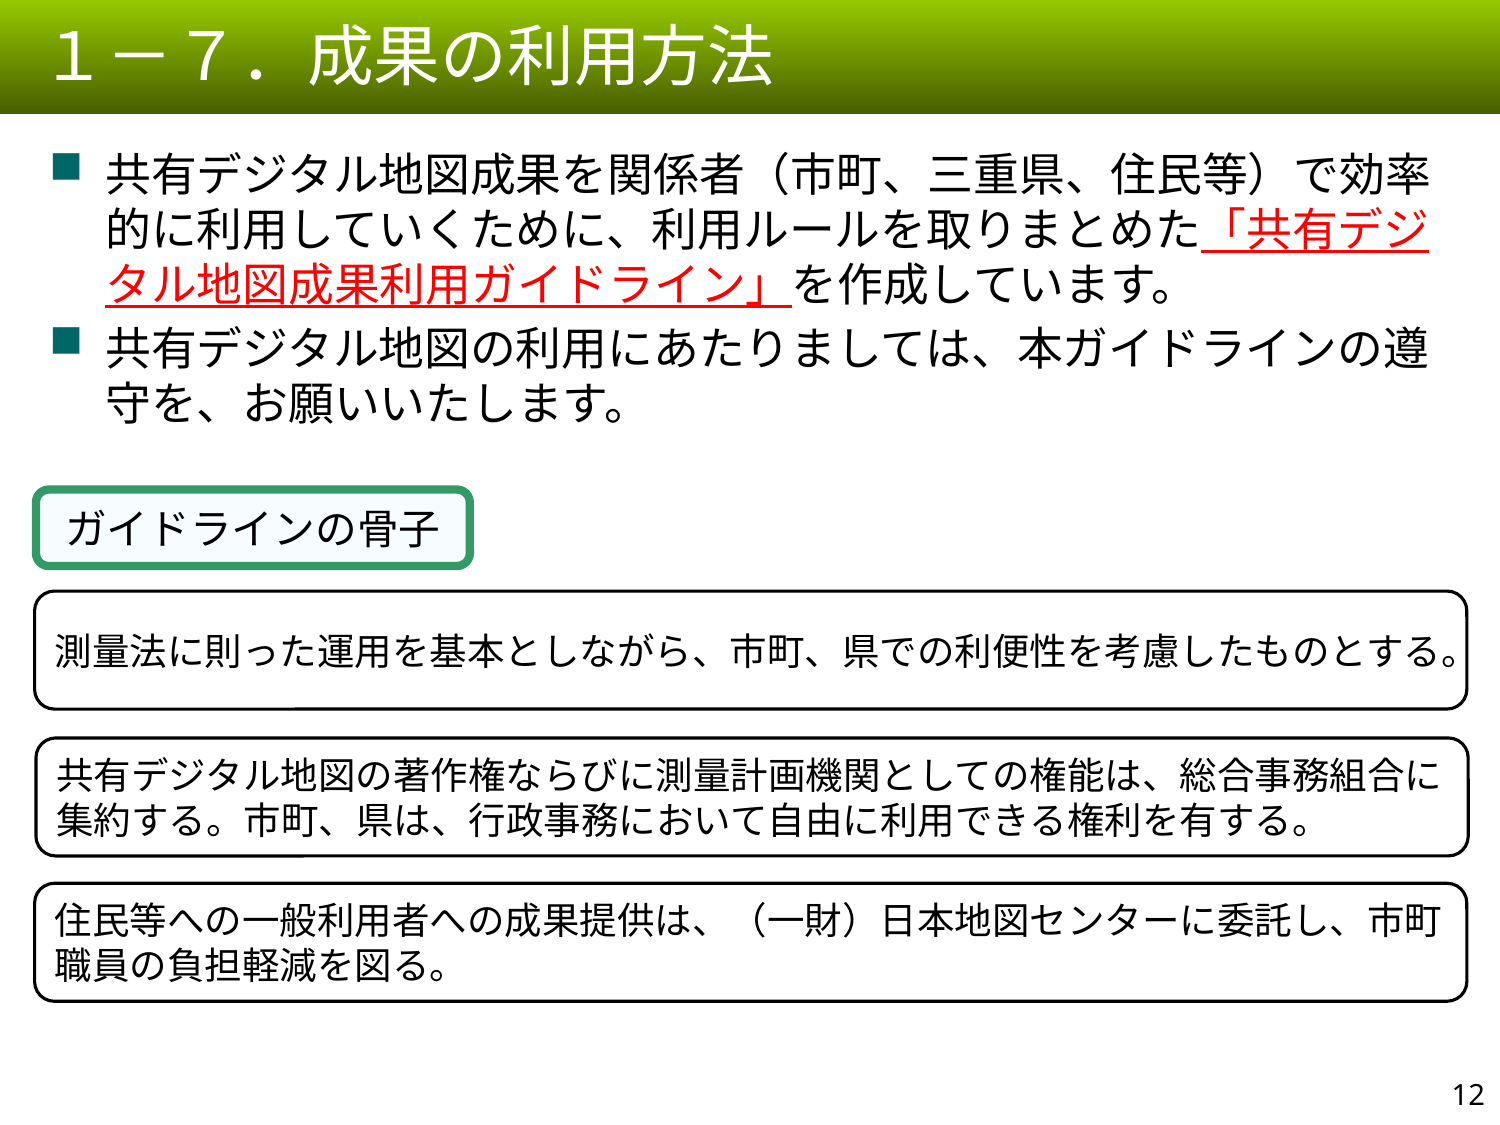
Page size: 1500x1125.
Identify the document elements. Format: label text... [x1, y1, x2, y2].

text_box 共有デジタル地図の著作権ならびに測量計画機関としての権能は、総合事務組合に集約する。市町、県は、行政事務において自由に利用できる権利を有する。 [35, 737, 1469, 856]
text_box 共有デジタル地図成果を関係者（市町、三重県、住民等）で効率的に利用していくために、利用ルールを取りまとめた「共有デジタル地図成果利用ガイドライン」を作成しています。 共有デジタル地図の利用にあたりましては、本ガイドラインの遵守を、お願いいたします。 [34, 138, 1483, 435]
text_box 測量法に則った運用を基本としながら、市町、県での利便性を考慮したものとする。 [34, 591, 1467, 710]
title １－７．成果の利用方法 [25, 12, 1471, 96]
text_box ガイドラインの骨子 [35, 489, 470, 567]
text_box 11 [1149, 1069, 1500, 1125]
text_box 住民等への一般利用者への成果提供は、（一財）日本地図センターに委託し、市町職員の負担軽減を図る。 [34, 883, 1467, 1002]
